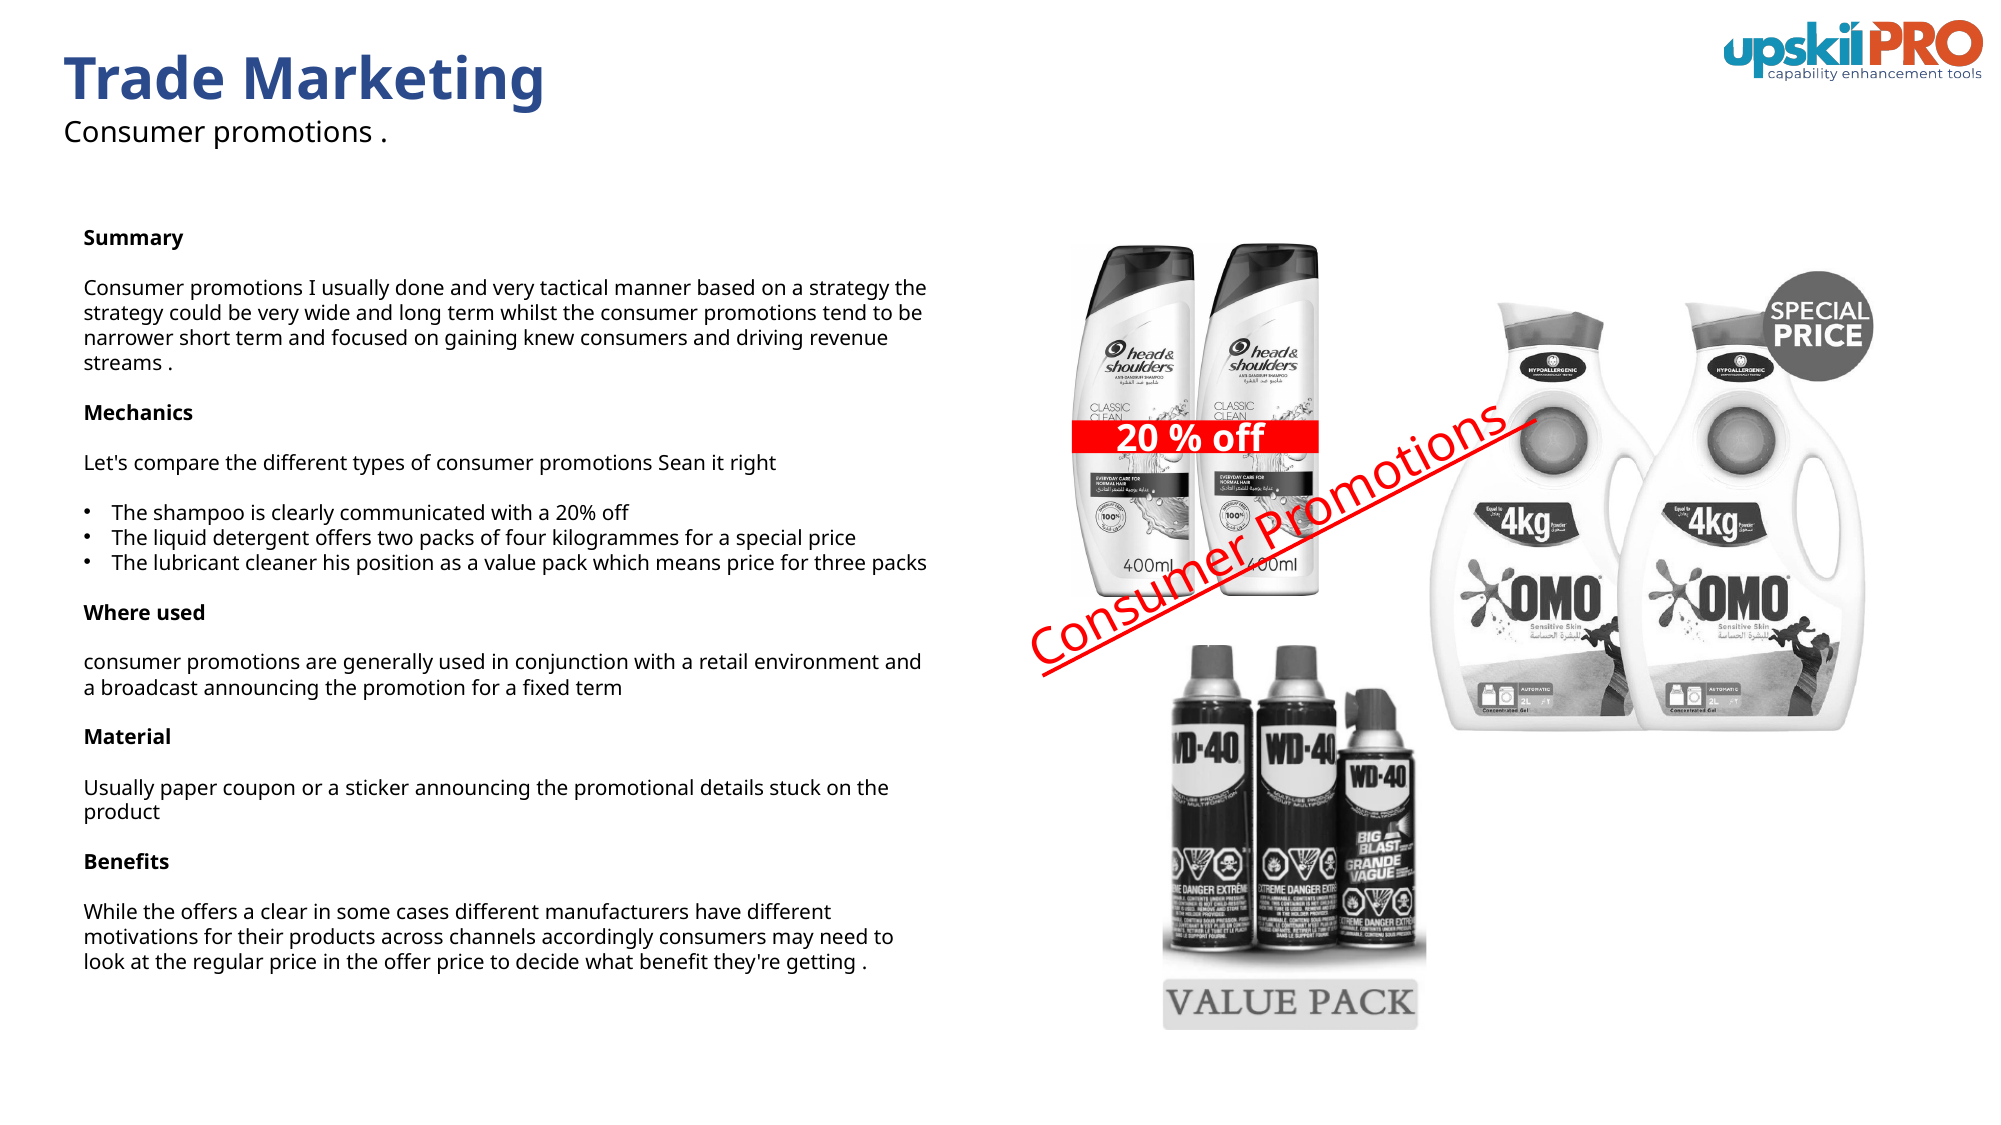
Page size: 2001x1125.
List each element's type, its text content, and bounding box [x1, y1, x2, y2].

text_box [1071, 243, 1319, 597]
picture [1162, 264, 1888, 1030]
text_box Trade Marketing Consumer promotions . [48, 34, 1354, 157]
text_box Consumer Promotions [961, 589, 1220, 714]
text_box Consumer Promotions [1319, 411, 1414, 546]
picture [1724, 20, 1983, 81]
text_box Summary Consumer promotions I usually done and very tactical manner based on a strategy the strategy could be very wide and long term whilst the consumer promotions tend to be narrower short term and focused on gaining knew consumers and driving revenue streams . Mechanics Let's compare the different types of consumer promotions Sean it right The shampoo is clearly communicated with a 20% off The liquid detergent offers two packs of four kilogrammes for a special price The lubricant cleaner his position as a value pack which means price for three packs Where used consumer promotions are generally used in conjunction with a retail environment and a broadcast announcing the promotion for a fixed term Material Usually paper coupon or a sticker announcing the promotional details stuck on the product Benefits While the offers a clear in some cases different manufacturers have different motivations for their products across channels accordingly consumers may need to look at the regular price in the offer price to decide what benefit they're getting . [68, 217, 954, 982]
